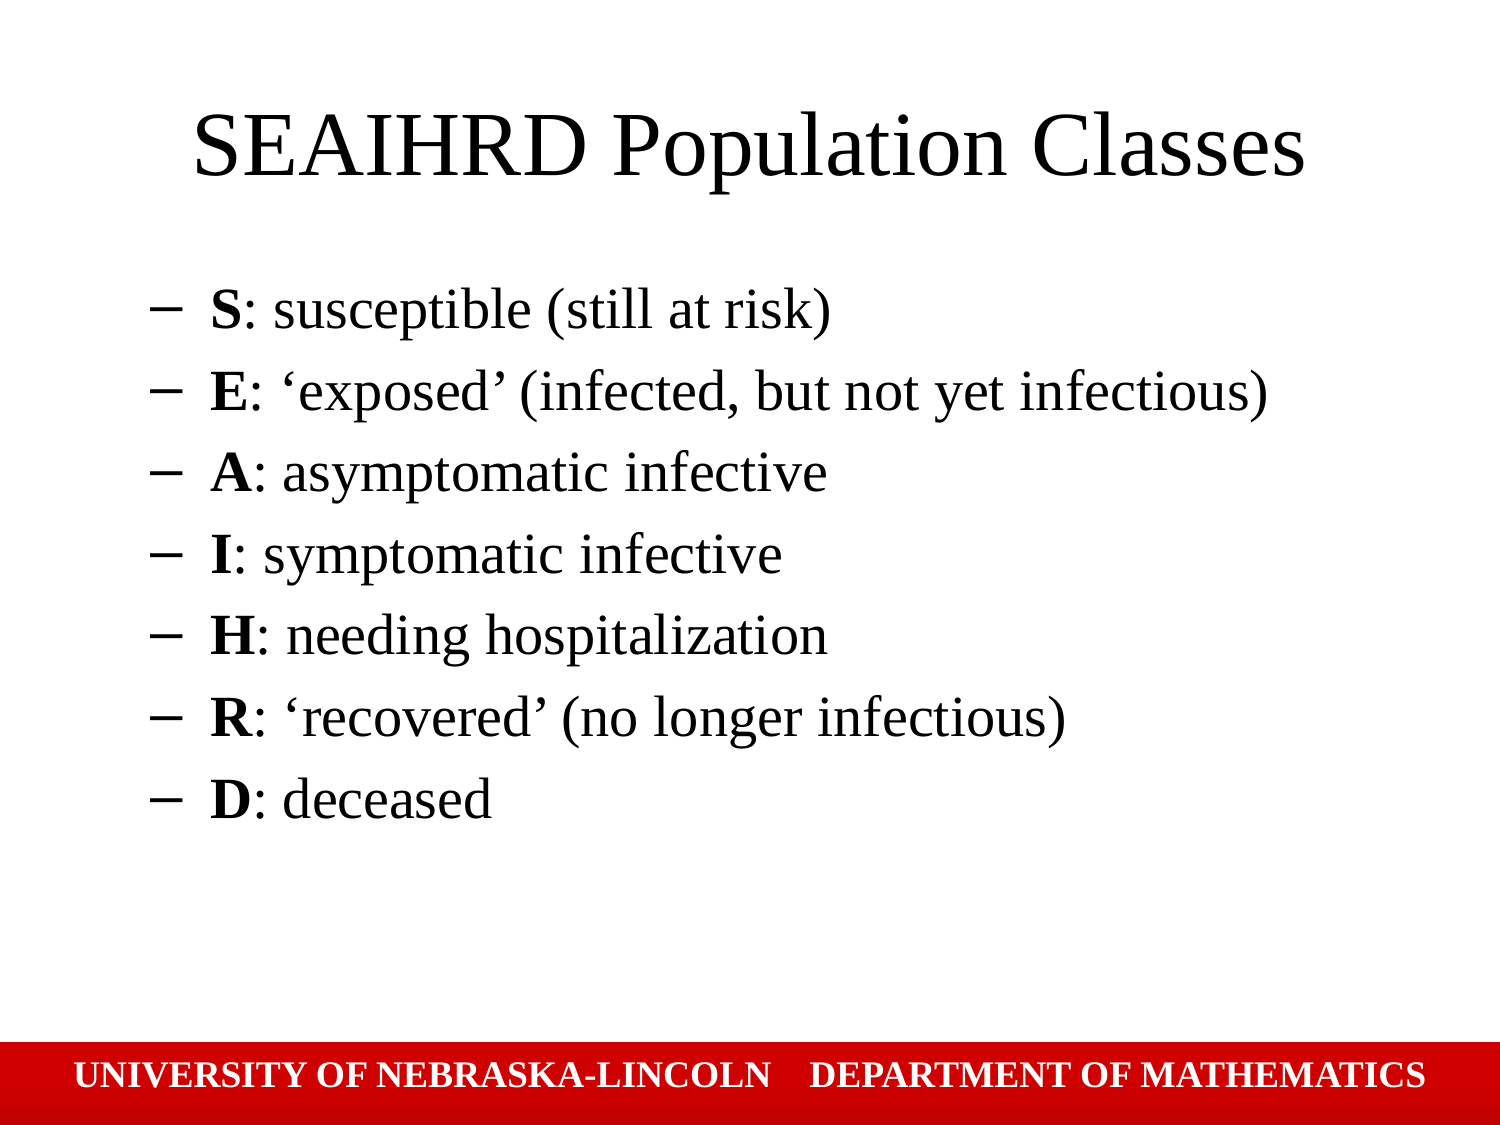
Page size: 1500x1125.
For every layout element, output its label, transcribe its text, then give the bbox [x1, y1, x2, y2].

list S: susceptible (still at risk) E: ‘exposed’ (infected, but not yet infectious) A: asymptomatic infective I: symptomatic infective H: needing hospitalization R: ‘recovered’ (no longer infectious) D: deceased [75, 262, 1425, 950]
title SEAIHRD Population Classes [75, 45, 1425, 233]
